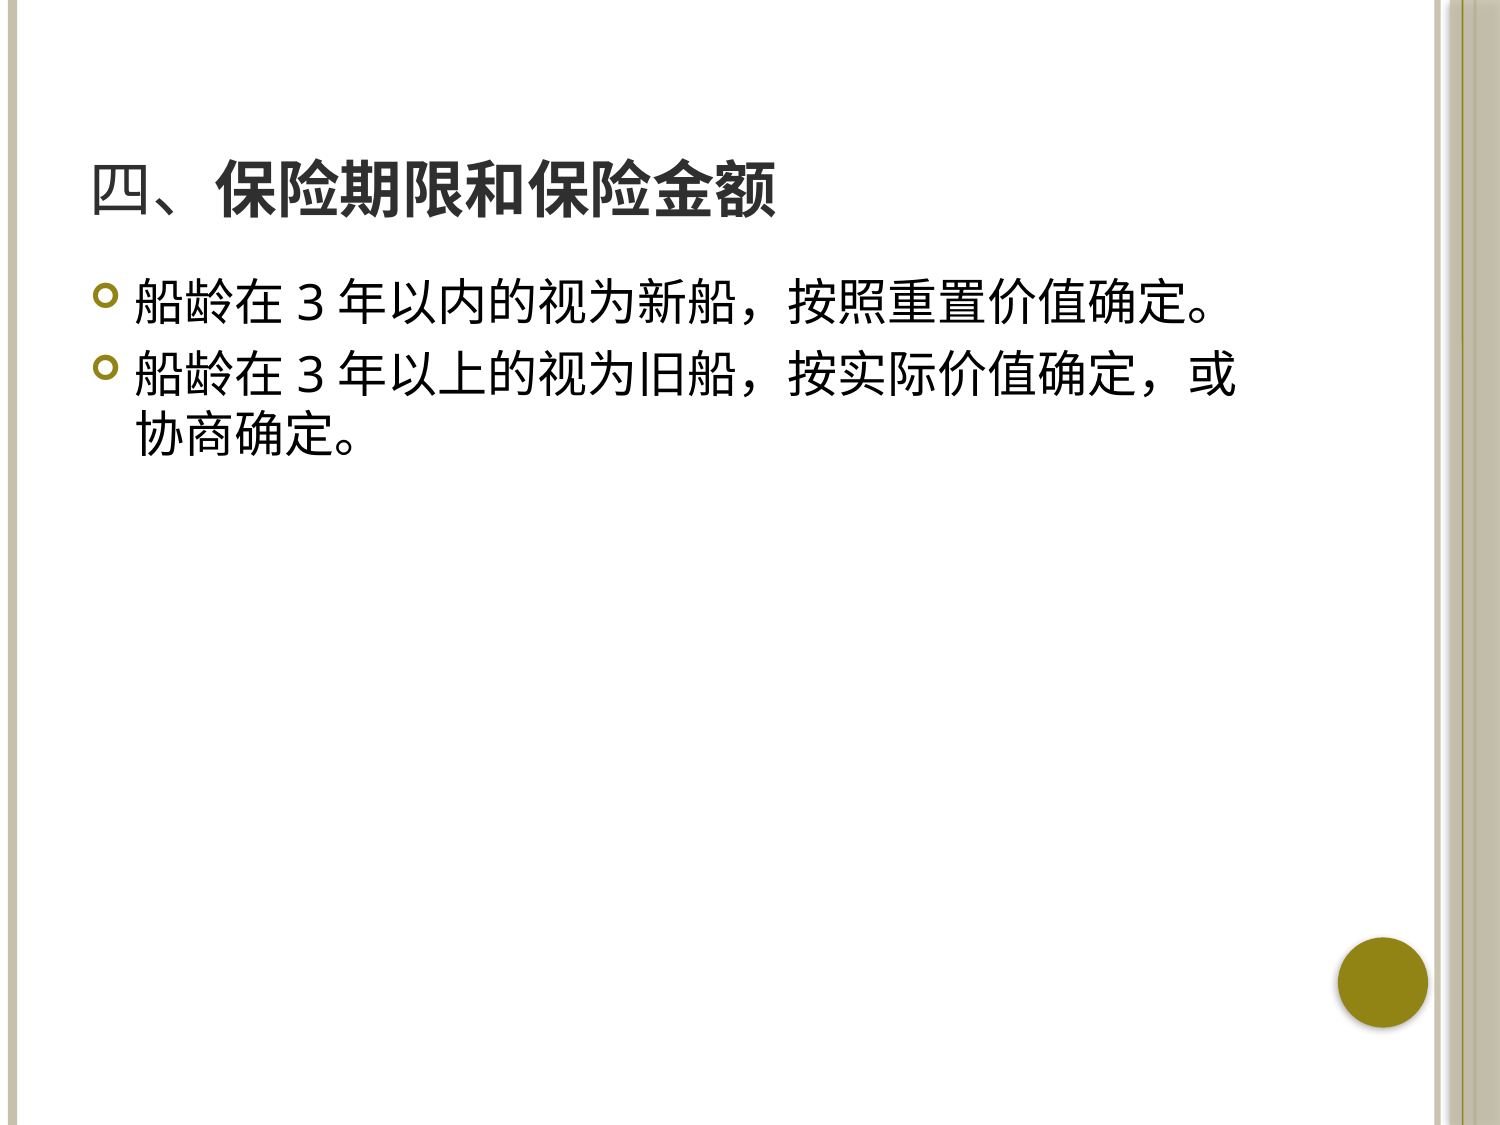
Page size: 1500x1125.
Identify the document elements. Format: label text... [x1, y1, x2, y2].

list 船龄在3年以内的视为新船，按照重置价值确定。 船龄在3年以上的视为旧船，按实际价值确定，或协商确定。 [74, 262, 1301, 1063]
title 四、保险期限和保险金额 [75, 45, 1300, 233]
